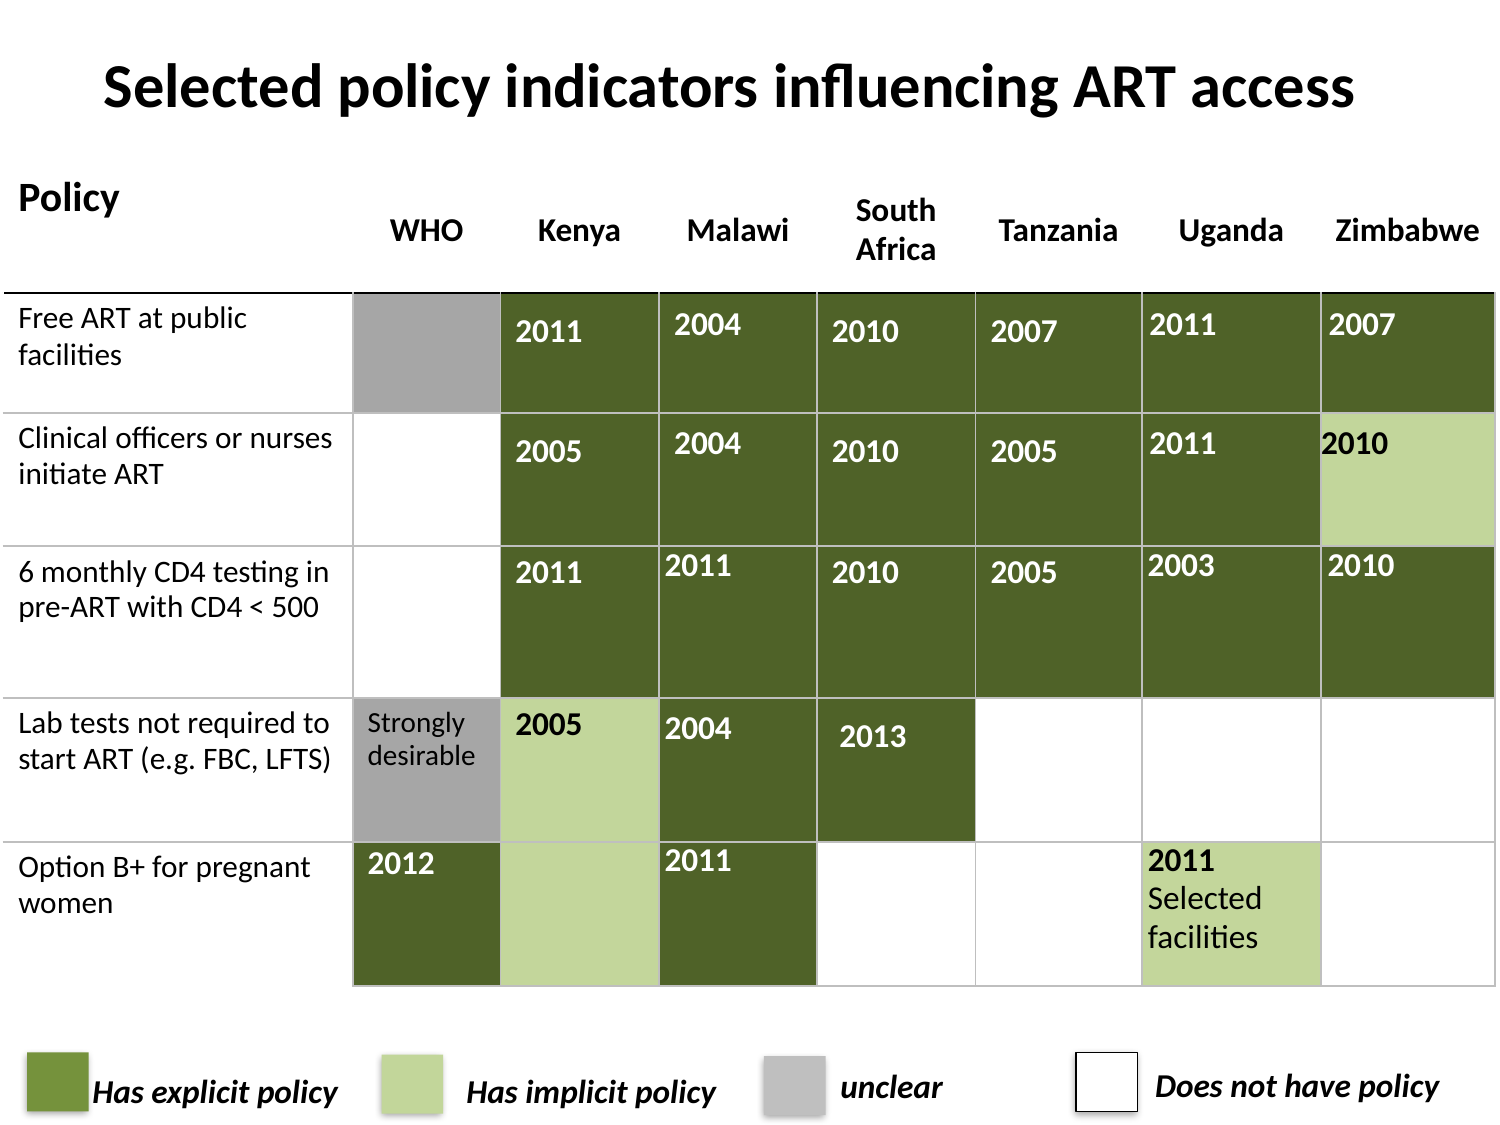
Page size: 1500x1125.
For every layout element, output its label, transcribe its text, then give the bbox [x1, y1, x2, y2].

table_cell 2012 [354, 843, 500, 985]
table_cell 2007 [1322, 294, 1494, 412]
table_cell 6 monthly CD4 testing in pre-ART with CD4 < 500 [4, 547, 352, 697]
table_cell 2004 [660, 294, 816, 412]
table_cell [1322, 843, 1494, 985]
text_box [763, 1055, 826, 1116]
table_cell 2011 Selected facilities [1143, 843, 1320, 985]
table_cell 2005 [976, 414, 1141, 545]
table_cell 2005 [976, 547, 1141, 697]
table_cell Strongly desirable [354, 699, 500, 841]
table_cell [976, 843, 1141, 985]
text_box unclear [825, 1058, 1500, 1113]
table_cell Lab tests not required to start ART (e.g. FBC, LFTS) [4, 699, 352, 841]
table_header Kenya [500, 167, 659, 292]
table_cell Free ART at public facilities [4, 294, 352, 412]
text_box [26, 1052, 89, 1112]
table_cell 2011 [501, 547, 658, 697]
table_cell 2005 [501, 414, 658, 545]
table_cell 2010 [1322, 547, 1494, 697]
text_box Has implicit policy [451, 1063, 776, 1118]
table_header WHO [353, 167, 500, 292]
table_cell 2004 [660, 414, 816, 545]
table_cell Option B+ for pregnant women [4, 843, 352, 985]
text_box Does not have policy [1140, 1056, 1500, 1112]
table_header Uganda [1142, 167, 1321, 292]
table_cell 2010 [818, 547, 975, 697]
table_header South Africa [817, 167, 976, 292]
table_header Tanzania [976, 167, 1142, 292]
table_cell 2011 [1143, 294, 1320, 412]
table_cell 2010 [818, 414, 975, 545]
table_cell 2004 [660, 699, 816, 841]
table_cell [354, 414, 500, 545]
table_cell 2011 [660, 843, 816, 985]
table_cell 2010 [818, 294, 975, 412]
table_cell [976, 699, 1141, 841]
table_cell 2013 [818, 699, 975, 841]
table_cell [354, 294, 500, 412]
table_cell 2005 [501, 699, 658, 841]
table_cell [354, 547, 500, 697]
table_cell 2011 [660, 547, 816, 697]
table_header Malawi [659, 167, 817, 292]
text_box Has explicit policy [77, 1063, 451, 1118]
text_box Selected policy indicators influencing ART access [88, 37, 1500, 128]
table_cell [1143, 699, 1320, 841]
table_header Zimbabwe [1321, 167, 1495, 292]
table_cell 2010 [1322, 414, 1494, 545]
text_box [1075, 1052, 1138, 1058]
table_header Policy [3, 167, 353, 292]
table_cell [501, 843, 658, 985]
table_cell 2011 [501, 294, 658, 412]
table_cell 2003 [1143, 547, 1320, 697]
table_cell 2007 [976, 294, 1141, 412]
text_box [381, 1054, 444, 1063]
table_cell [818, 843, 975, 985]
table_cell [1322, 699, 1494, 841]
table_cell 2011 [1143, 414, 1320, 545]
table_cell Clinical officers or nurses initiate ART [4, 414, 352, 545]
